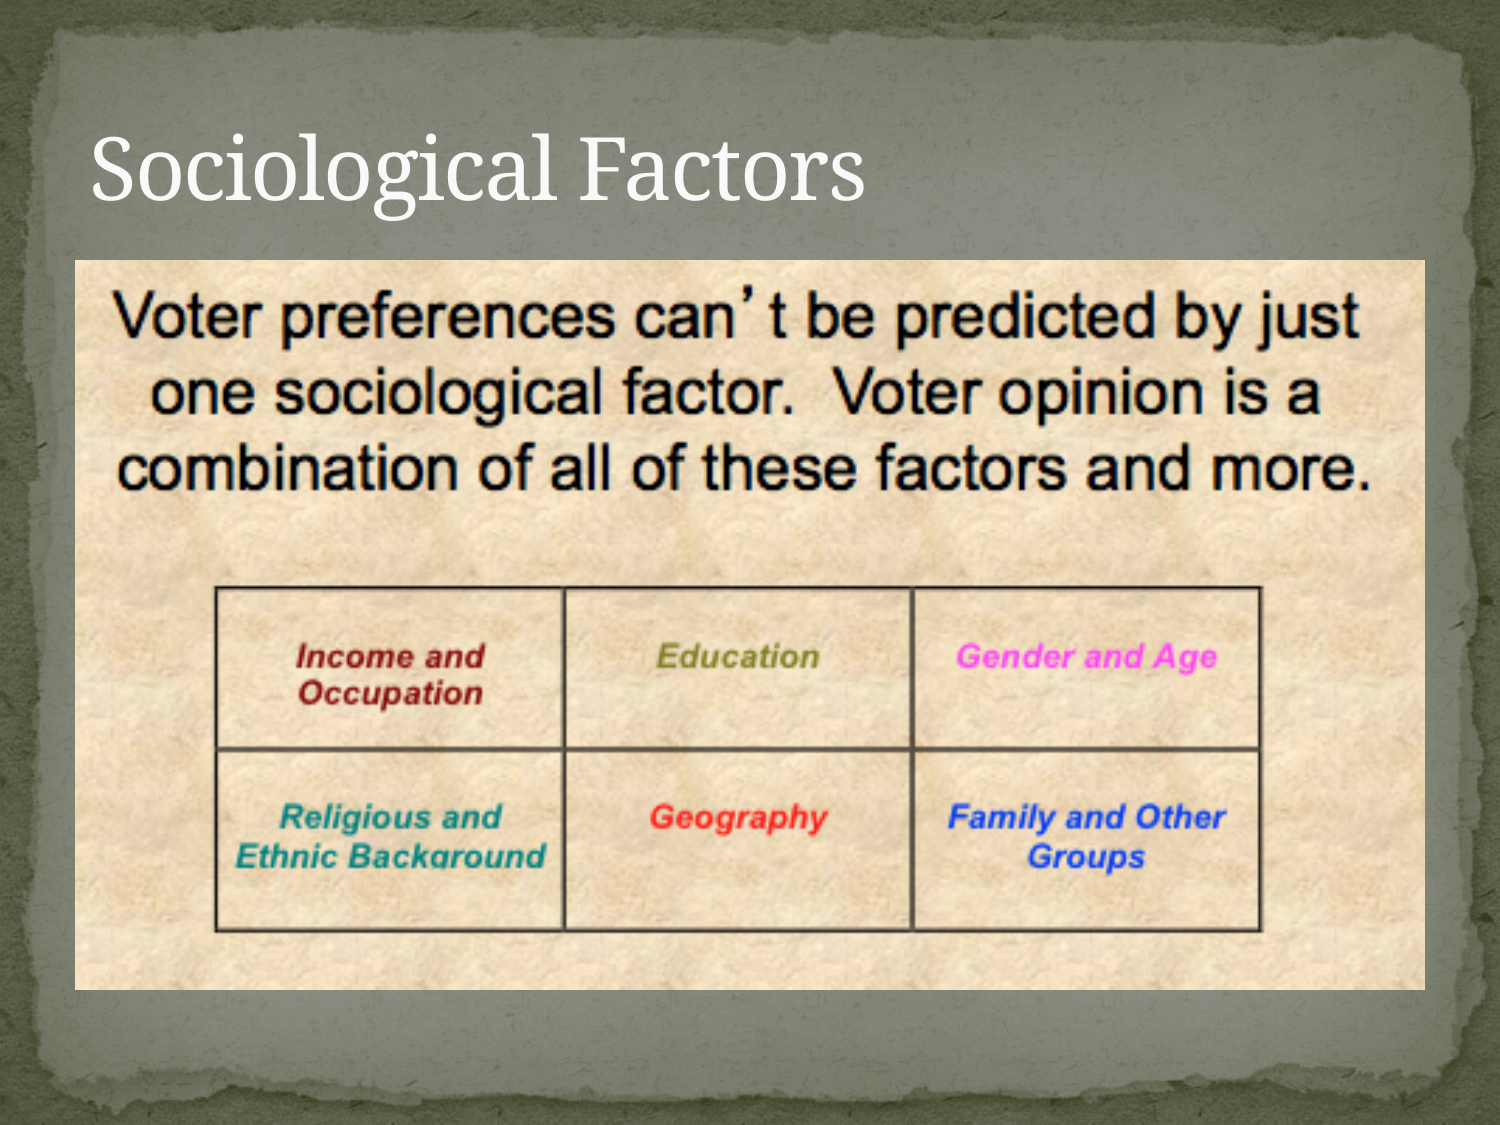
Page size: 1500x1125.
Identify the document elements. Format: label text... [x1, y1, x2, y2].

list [77, 252, 1424, 998]
title Sociological Factors [74, 24, 1425, 225]
